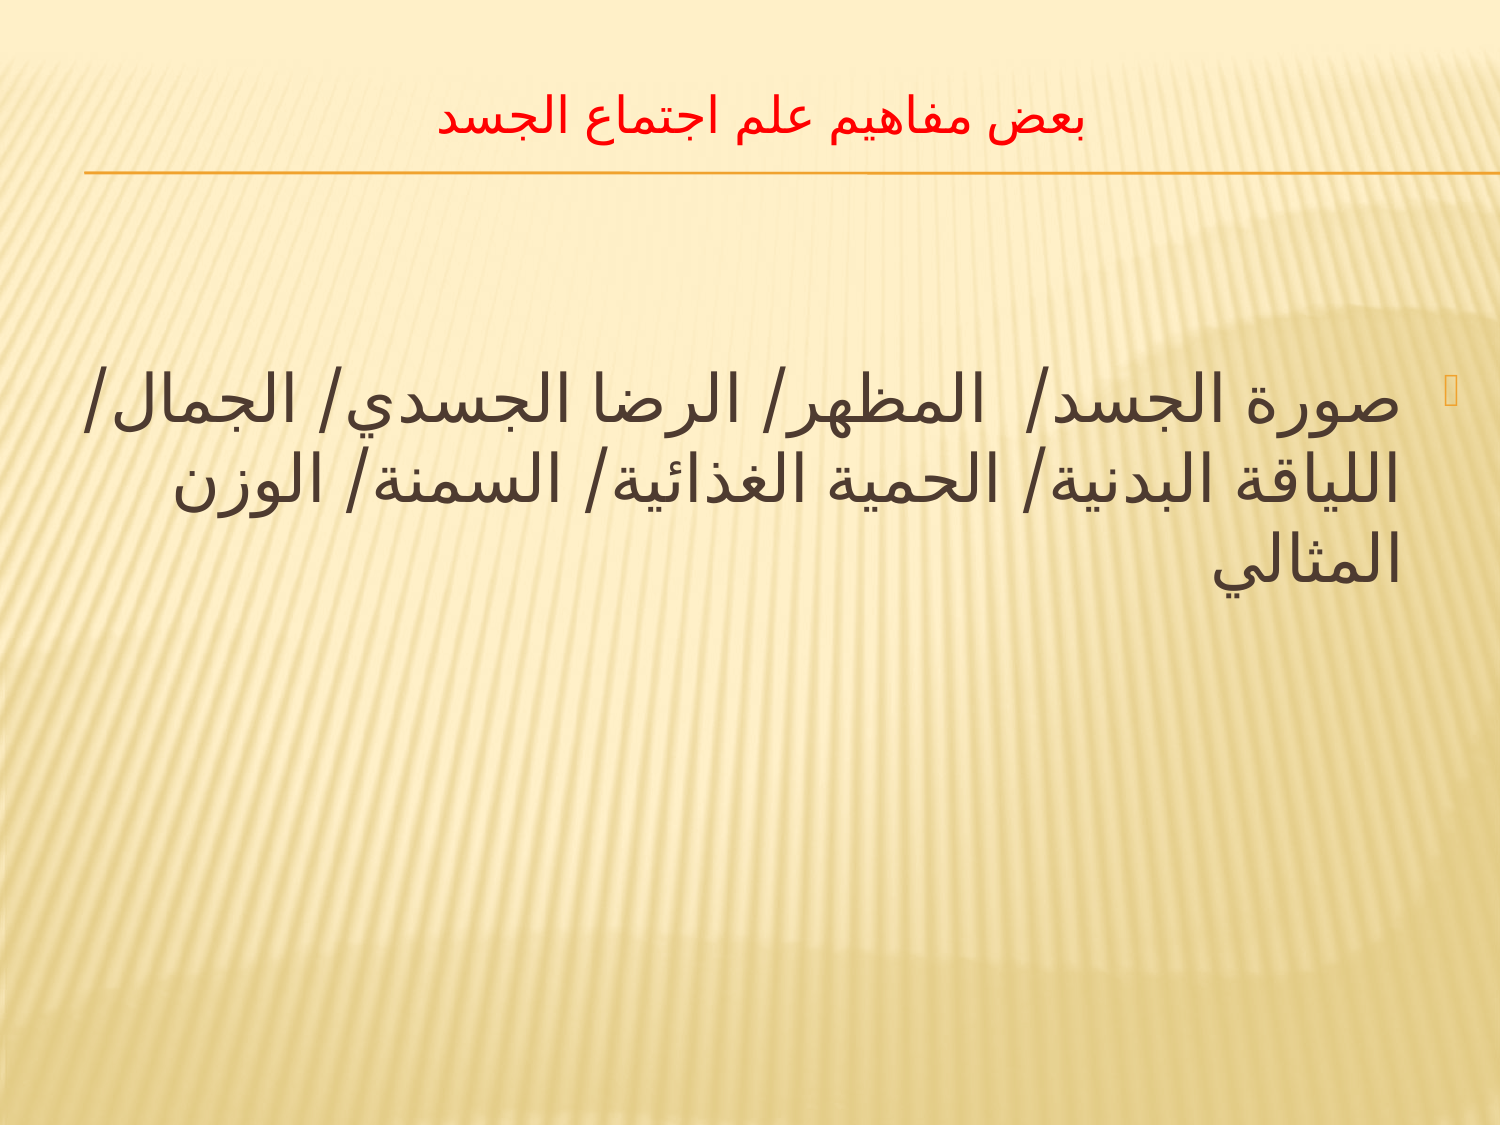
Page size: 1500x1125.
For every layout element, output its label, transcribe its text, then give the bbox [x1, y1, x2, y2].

list صورة الجسد/ المظهر/ الرضا الجسدي/ الجمال/ اللياقة البدنية/ الحمية الغذائية/ السمنة/ الوزن المثالي [50, 254, 1475, 998]
title بعض مفاهيم علم اجتماع الجسد [50, 75, 1475, 213]
